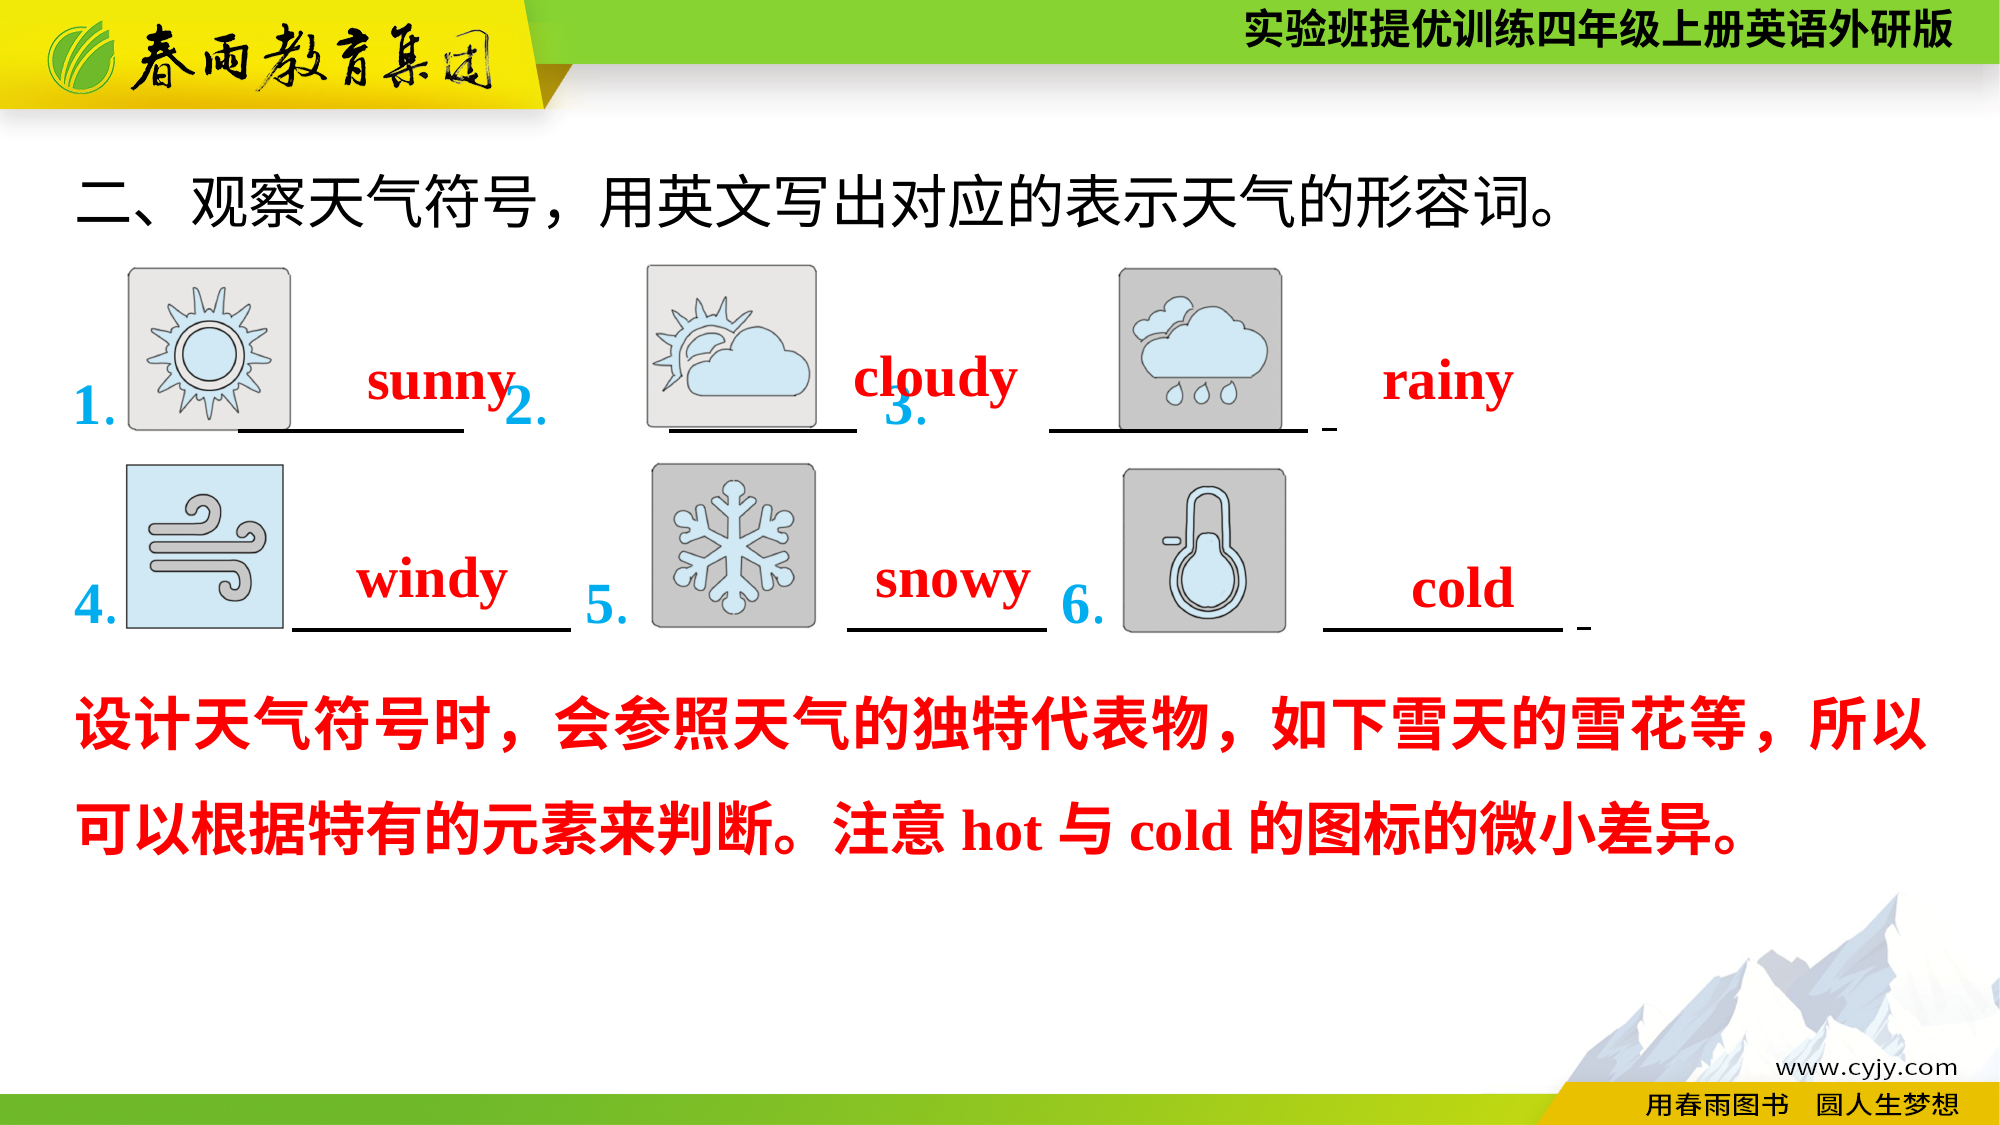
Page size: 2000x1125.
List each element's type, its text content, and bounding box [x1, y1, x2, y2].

text_box sunny [352, 333, 532, 419]
picture [0, 0, 2000, 1125]
list 二、观察天气符号，用英文写出对应的表示天气的形容词。 [59, 122, 1944, 231]
text_box 4. 5. 6. . [59, 522, 1124, 643]
text_box 4. 5. 6. . [1285, 522, 1944, 643]
text_box 设计天气符号时，会参照天气的独特代表物，如下雪天的雪花等，所以可以根据特有的元素来判断。注意hot与cold的图标的微小差异。 [59, 645, 1944, 870]
text_box snowy [861, 531, 1047, 617]
text_box cold [1396, 541, 1531, 627]
text_box windy [341, 531, 525, 617]
text_box cloudy [838, 331, 1034, 416]
text_box rainy [1367, 333, 1530, 419]
text_box 1. 2. 3. . [57, 323, 1942, 444]
